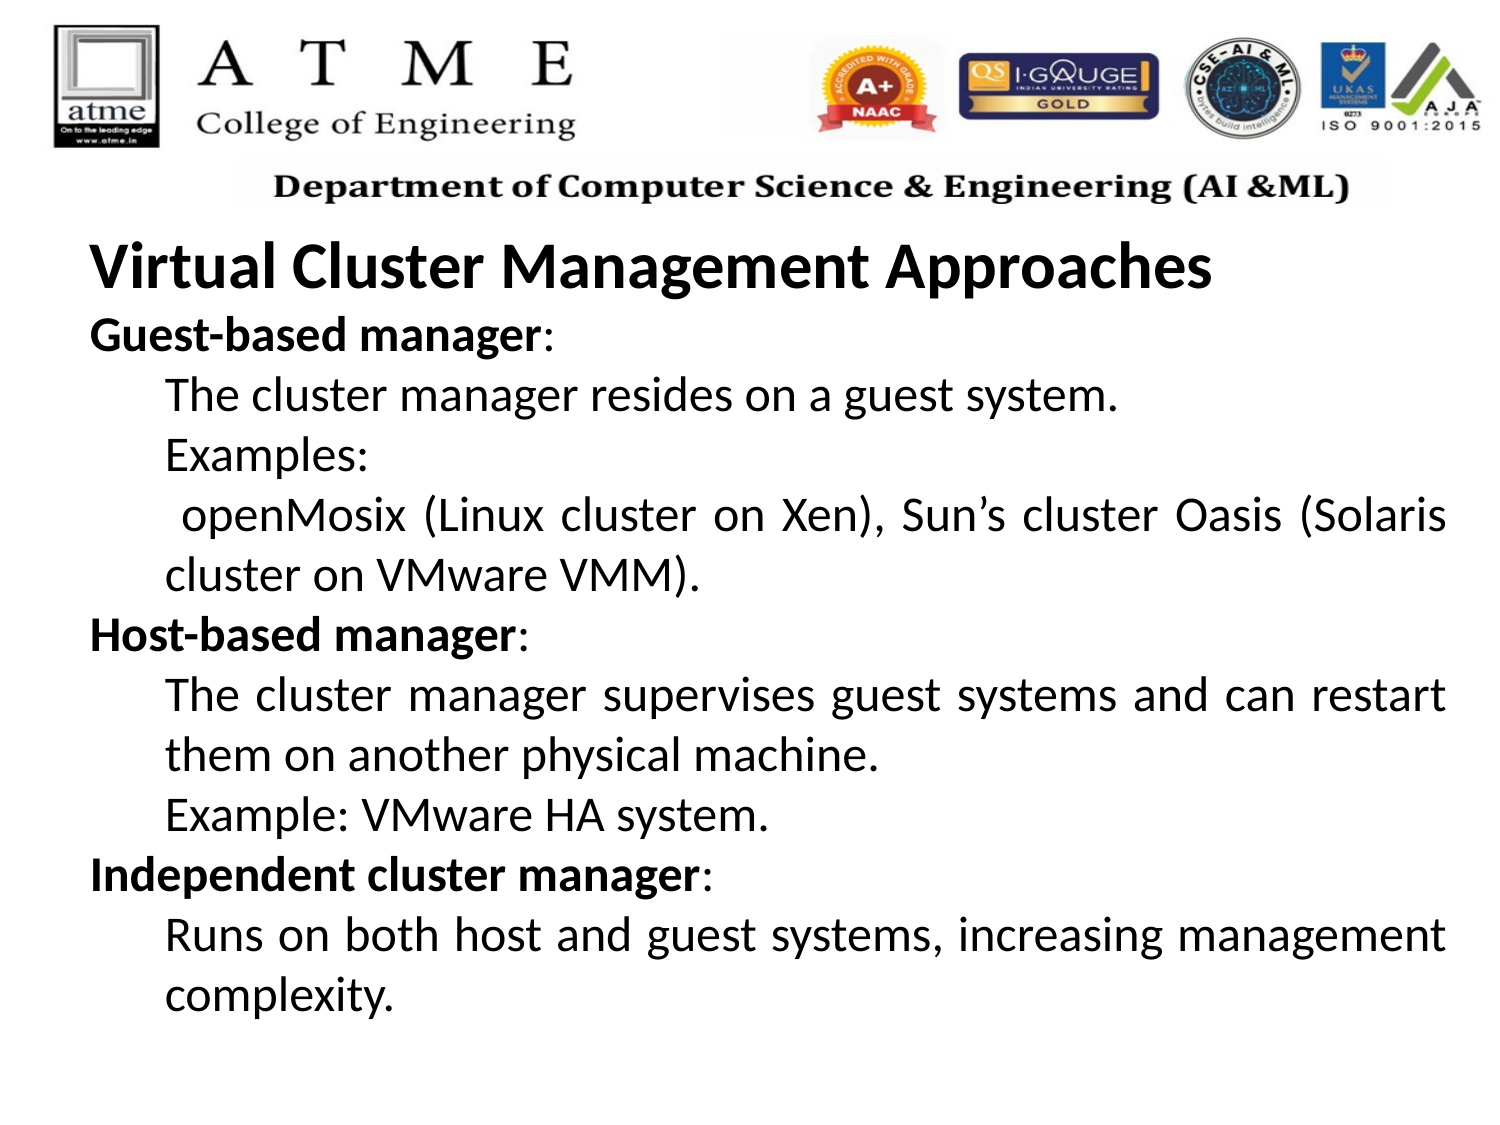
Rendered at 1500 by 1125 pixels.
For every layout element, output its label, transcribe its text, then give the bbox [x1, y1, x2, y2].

text_box Virtual Cluster Management Approaches Guest-based manager: The cluster manager resides on a guest system. Examples: openMosix (Linux cluster on Xen), Sun’s cluster Oasis (Solaris cluster on VMware VMM). Host-based manager: The cluster manager supervises guest systems and can restart them on another physical machine. Example: VMware HA system. Independent cluster manager: Runs on both host and guest systems, increasing management complexity. [75, 234, 1463, 1029]
picture [24, 0, 1500, 226]
